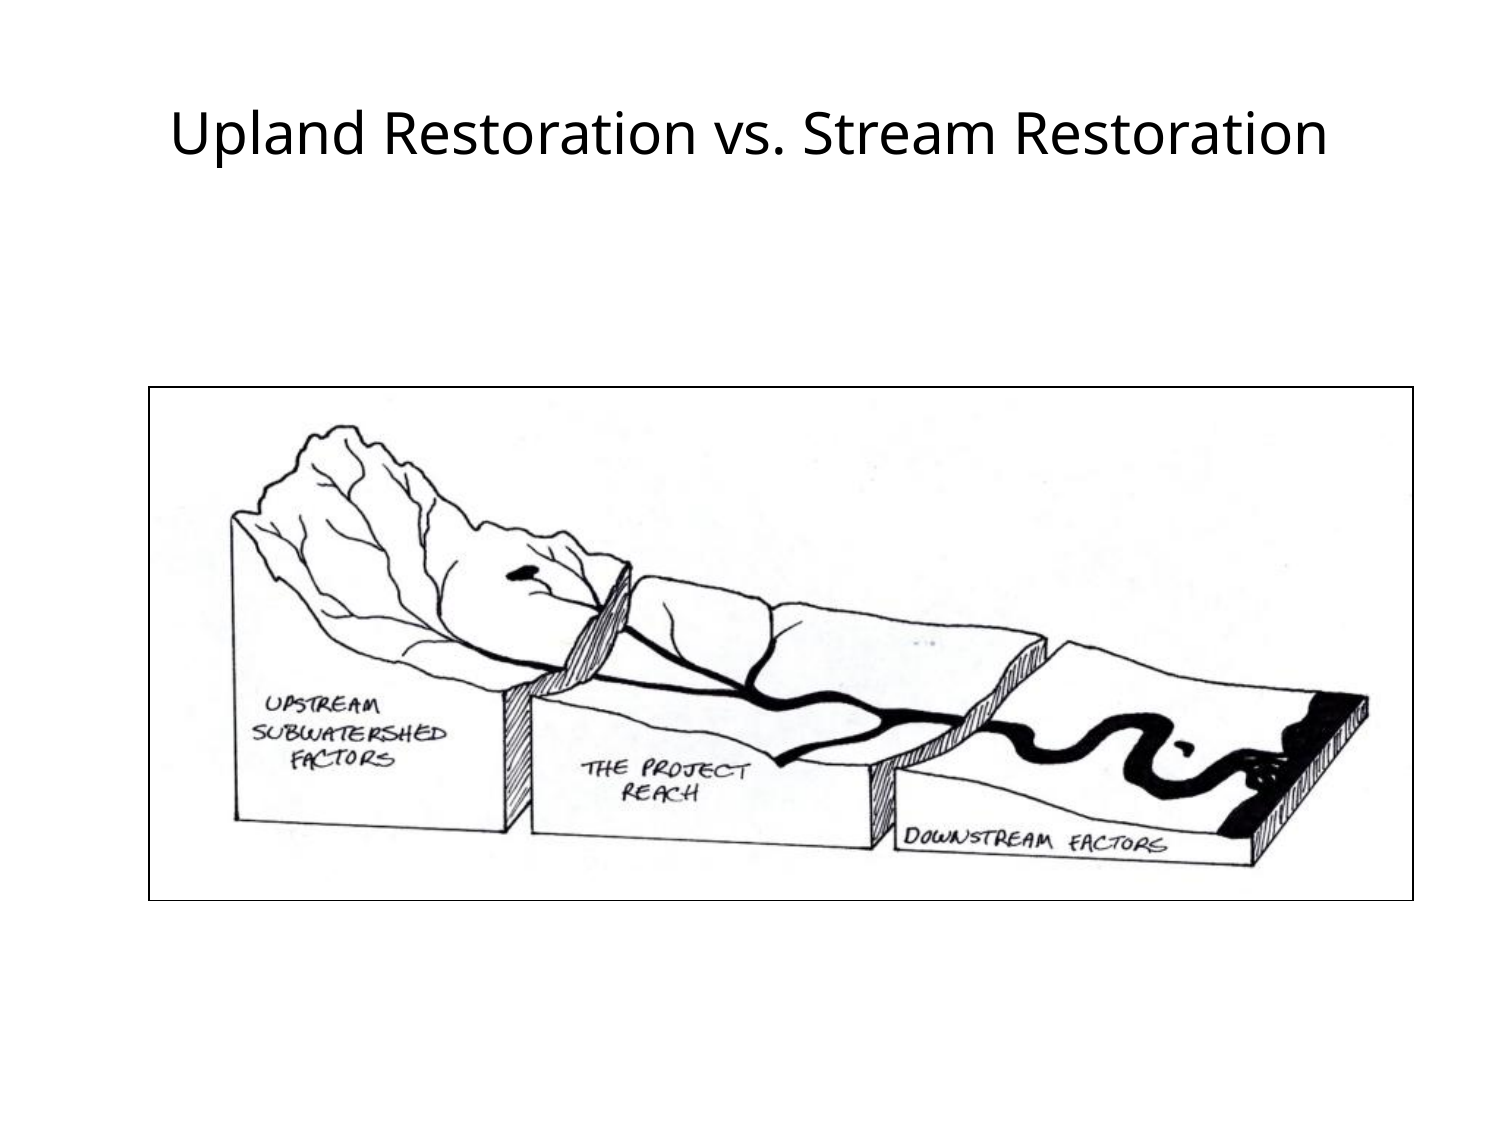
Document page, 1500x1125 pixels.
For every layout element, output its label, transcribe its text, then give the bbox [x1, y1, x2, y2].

picture [149, 387, 1413, 901]
text_box Upland Restoration vs. Stream Restoration [74, 37, 1425, 225]
